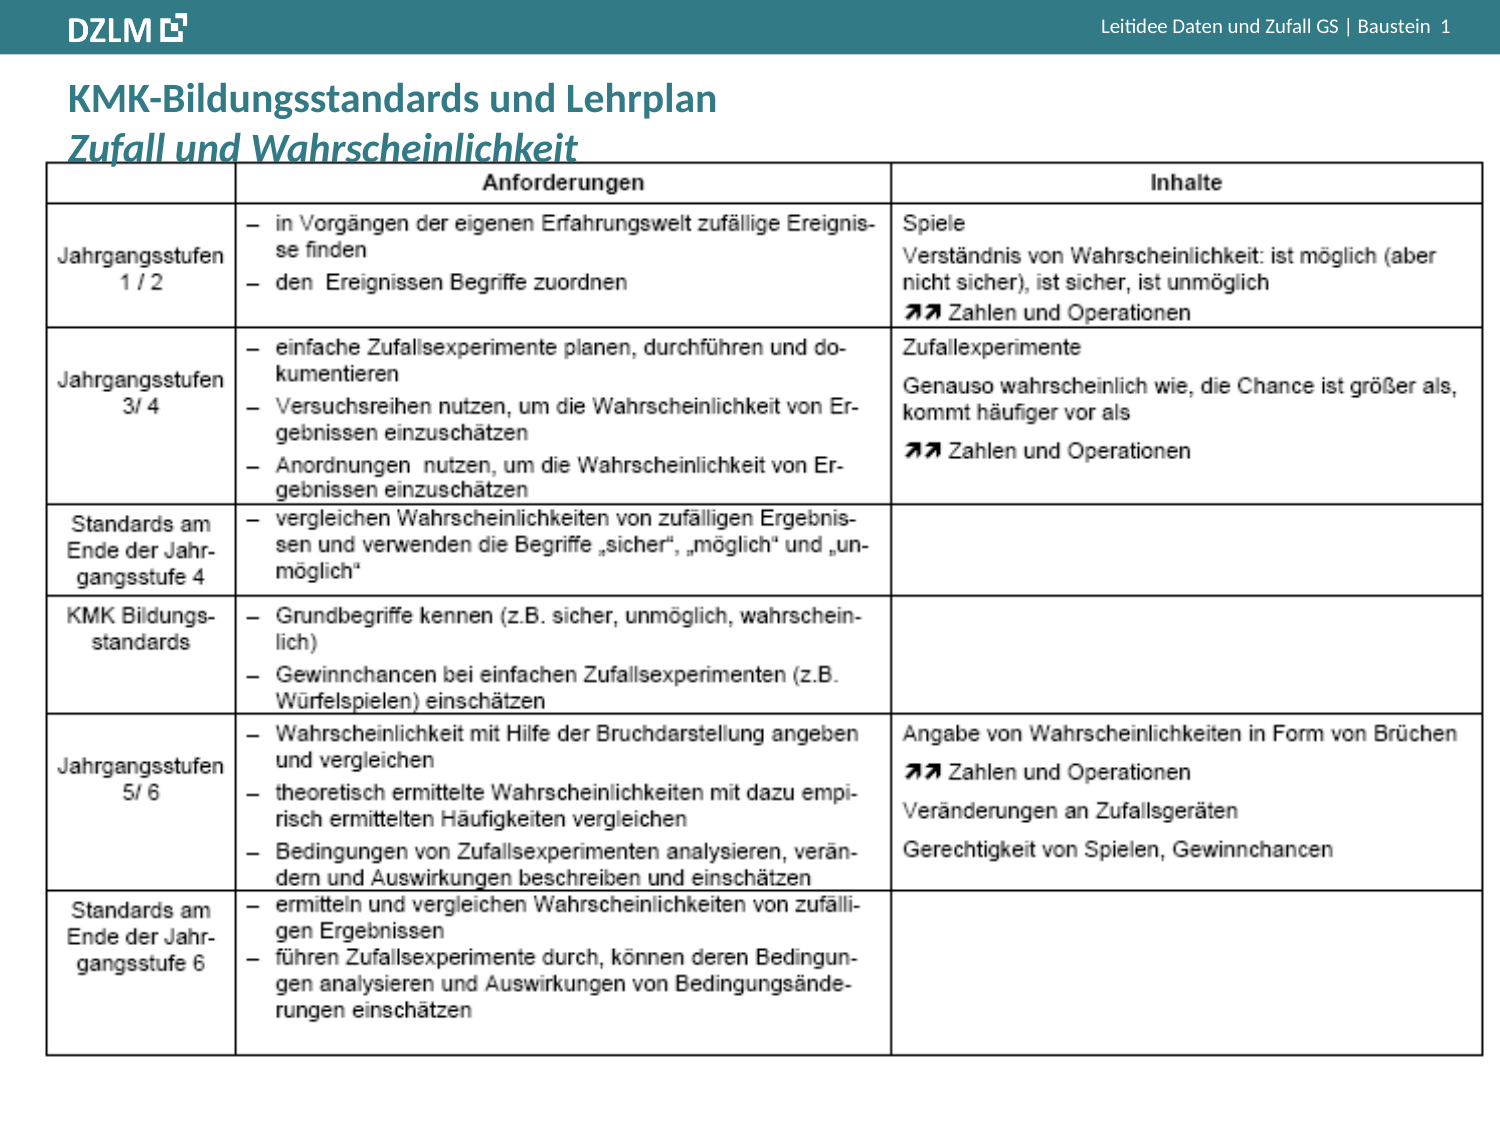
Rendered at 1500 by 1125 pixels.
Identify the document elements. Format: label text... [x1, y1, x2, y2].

title KMK-Bildungsstandards und Lehrplan Zufall und Wahrscheinlichkeit [53, 68, 1436, 147]
picture [30, 148, 1500, 1071]
